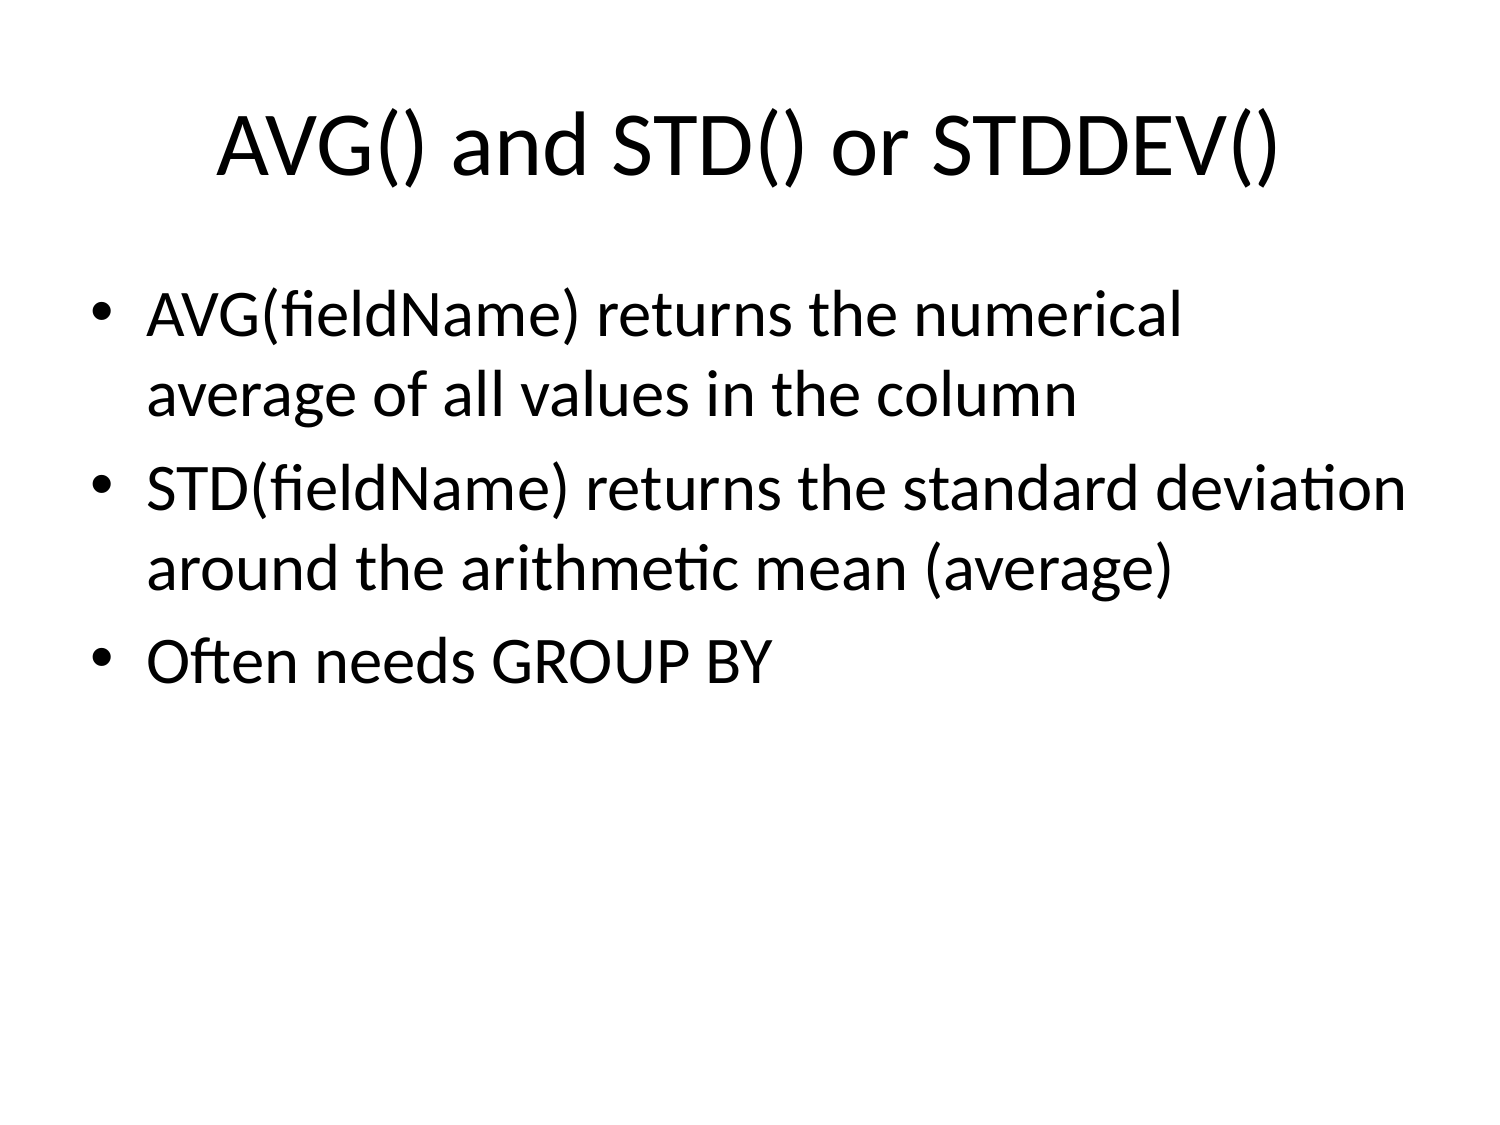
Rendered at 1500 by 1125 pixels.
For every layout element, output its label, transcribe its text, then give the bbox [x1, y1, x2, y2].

title AVG() and STD() or STDDEV() [75, 45, 1425, 233]
list AVG(fieldName) returns the numerical average of all values in the column STD(fieldName) returns the standard deviation around the arithmetic mean (average) Often needs GROUP BY [75, 262, 1425, 1005]
